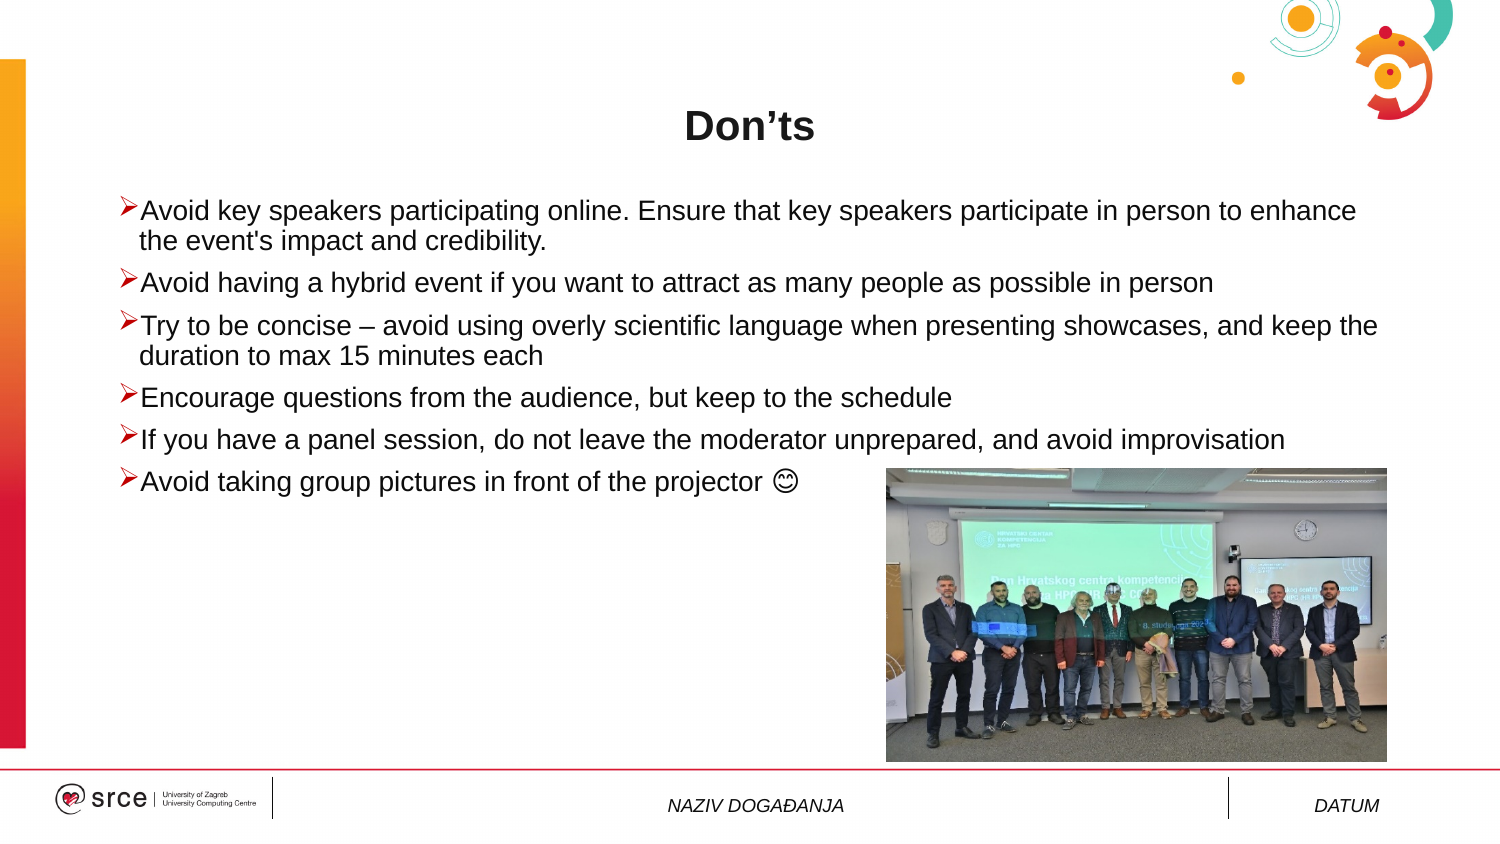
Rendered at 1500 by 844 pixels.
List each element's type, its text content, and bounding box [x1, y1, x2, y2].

picture [0, 0, 1500, 844]
list Avoid key speakers participating online. Ensure that key speakers participate in person to enhance the event's impact and credibility. Avoid having a hybrid event if you want to attract as many people as possible in person Try to be concise – avoid using overly scientific language when presenting showcases, and keep the duration to max 15 minutes each Encourage questions from the audience, but keep to the schedule If you have a panel session, do not leave the moderator unprepared, and avoid improvisation Avoid taking group pictures in front of the projector 😊 [103, 188, 1397, 725]
footer NAZIV DOGAĐANJA [336, 782, 1176, 828]
slide_number DATUM [1240, 782, 1454, 828]
title Don’ts [103, 44, 1397, 188]
